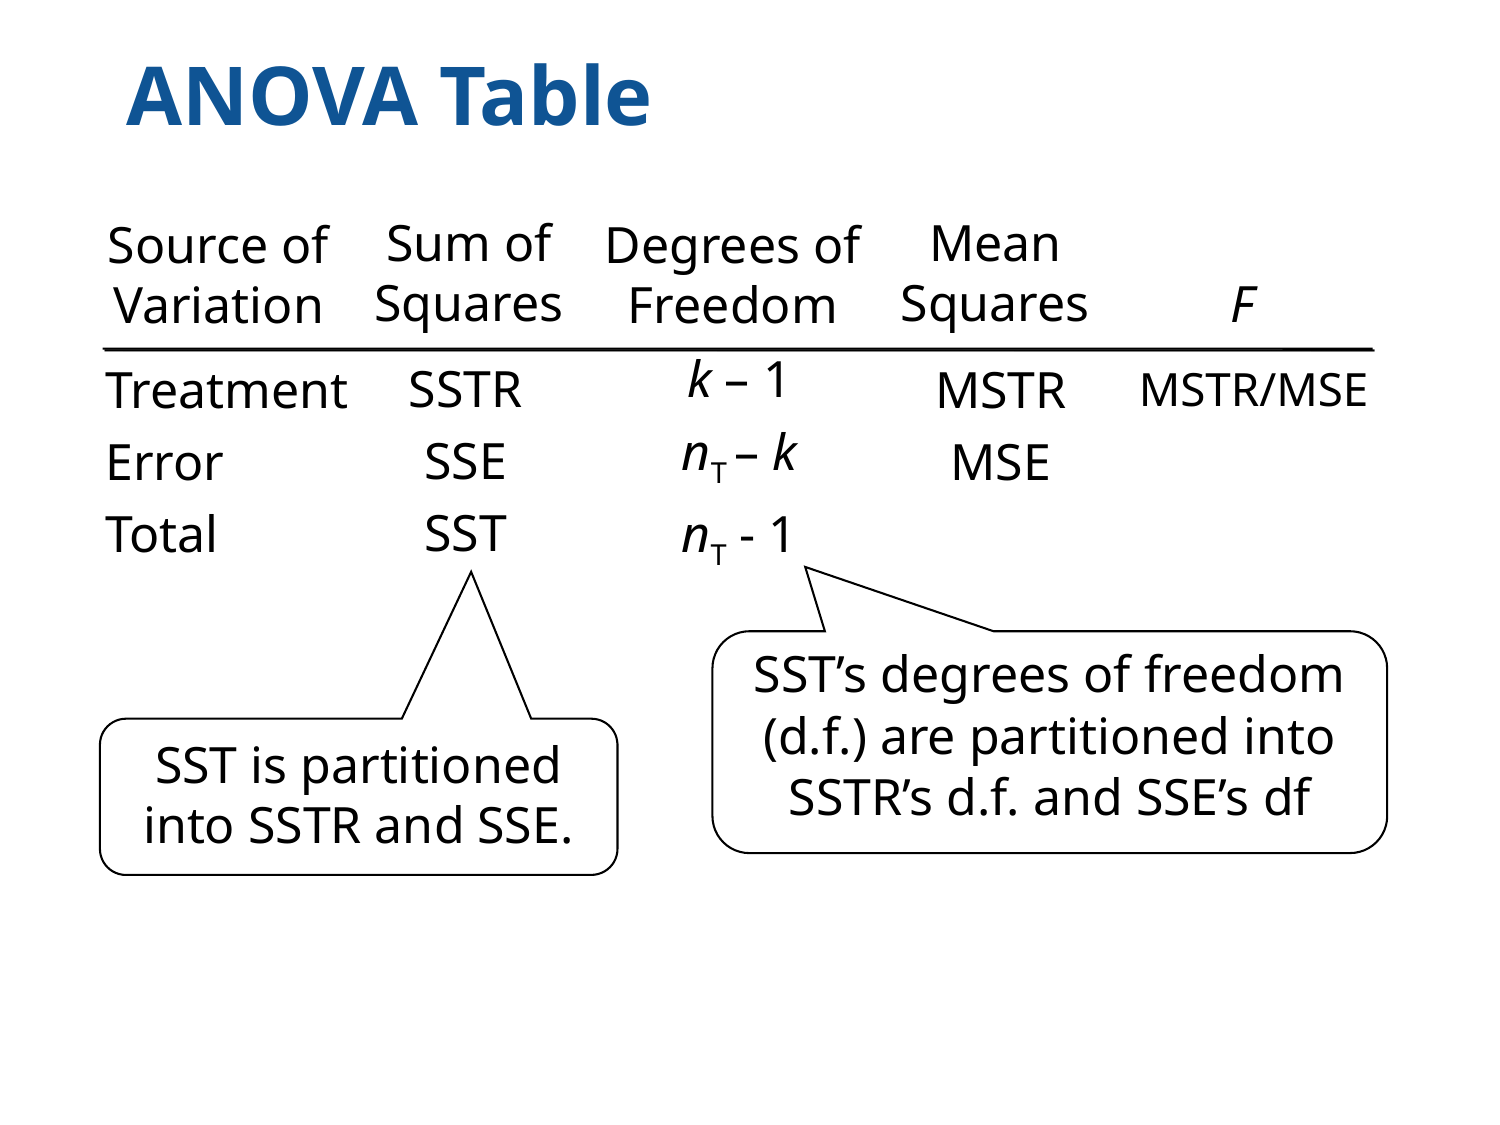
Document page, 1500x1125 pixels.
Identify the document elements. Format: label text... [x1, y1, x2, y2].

text_box Mean Squares [890, 196, 1101, 350]
text_box F [1210, 265, 1275, 341]
text_box ANOVA Table [112, 36, 1388, 196]
text_box MSTR MSE [912, 350, 1090, 494]
text_box SSTR SSE SST [393, 350, 538, 569]
text_box MSTR/MSE [1107, 353, 1401, 423]
text_box k – 1 nT – k nT - 1 [662, 350, 817, 569]
text_box Treatment Error Total [90, 340, 356, 569]
text_box Degrees of Freedom [593, 196, 873, 350]
text_box Source of Variation [84, 193, 353, 354]
text_box Sum of Squares [362, 196, 576, 350]
text_box SST is partitioned into SSTR and SSE. [99, 571, 618, 875]
text_box SST’s degrees of freedom (d.f.) are partitioned into SSTR’s d.f. and SSE’s df [712, 569, 1388, 854]
